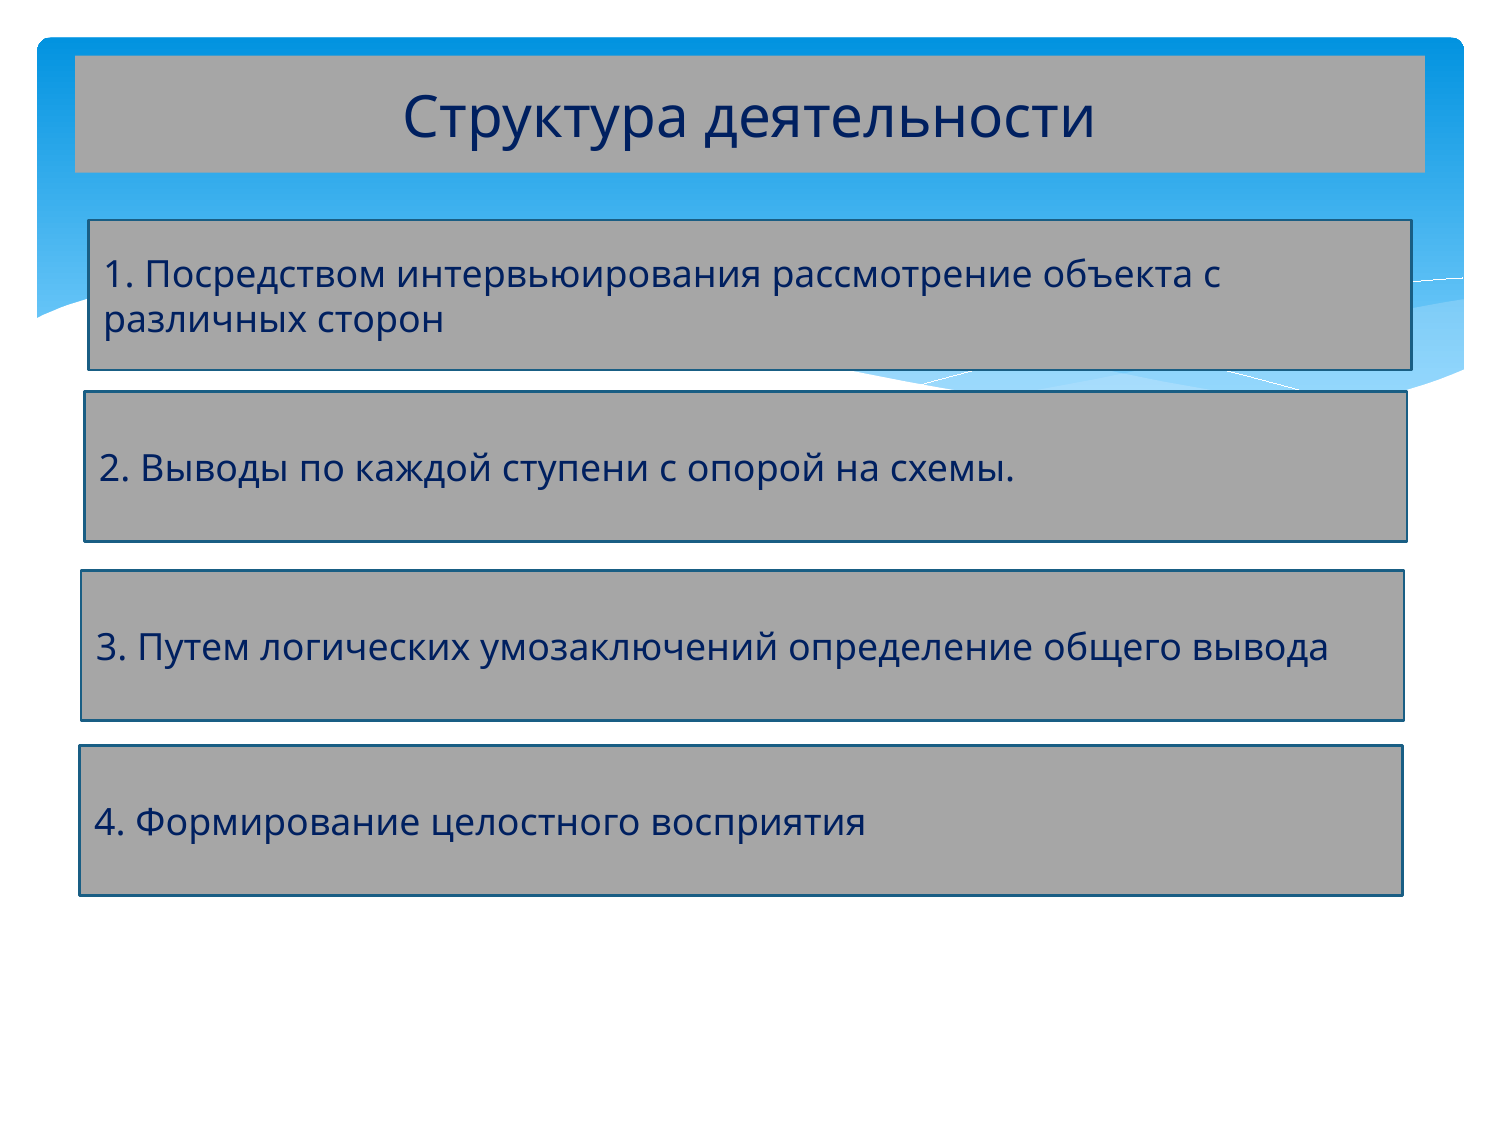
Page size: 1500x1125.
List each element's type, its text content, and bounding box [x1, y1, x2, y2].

text_box 2. Выводы по каждой ступени с опорой на схемы. [83, 390, 1408, 543]
text_box 1. Посредством интервьюирования рассмотрение объекта с различных сторон [87, 219, 1413, 371]
text_box 4. Формирование целостного восприятия [78, 744, 1404, 897]
text_box 3. Путем логических умозаключений определение общего вывода [80, 569, 1405, 722]
title Структура деятельности [75, 55, 1425, 173]
